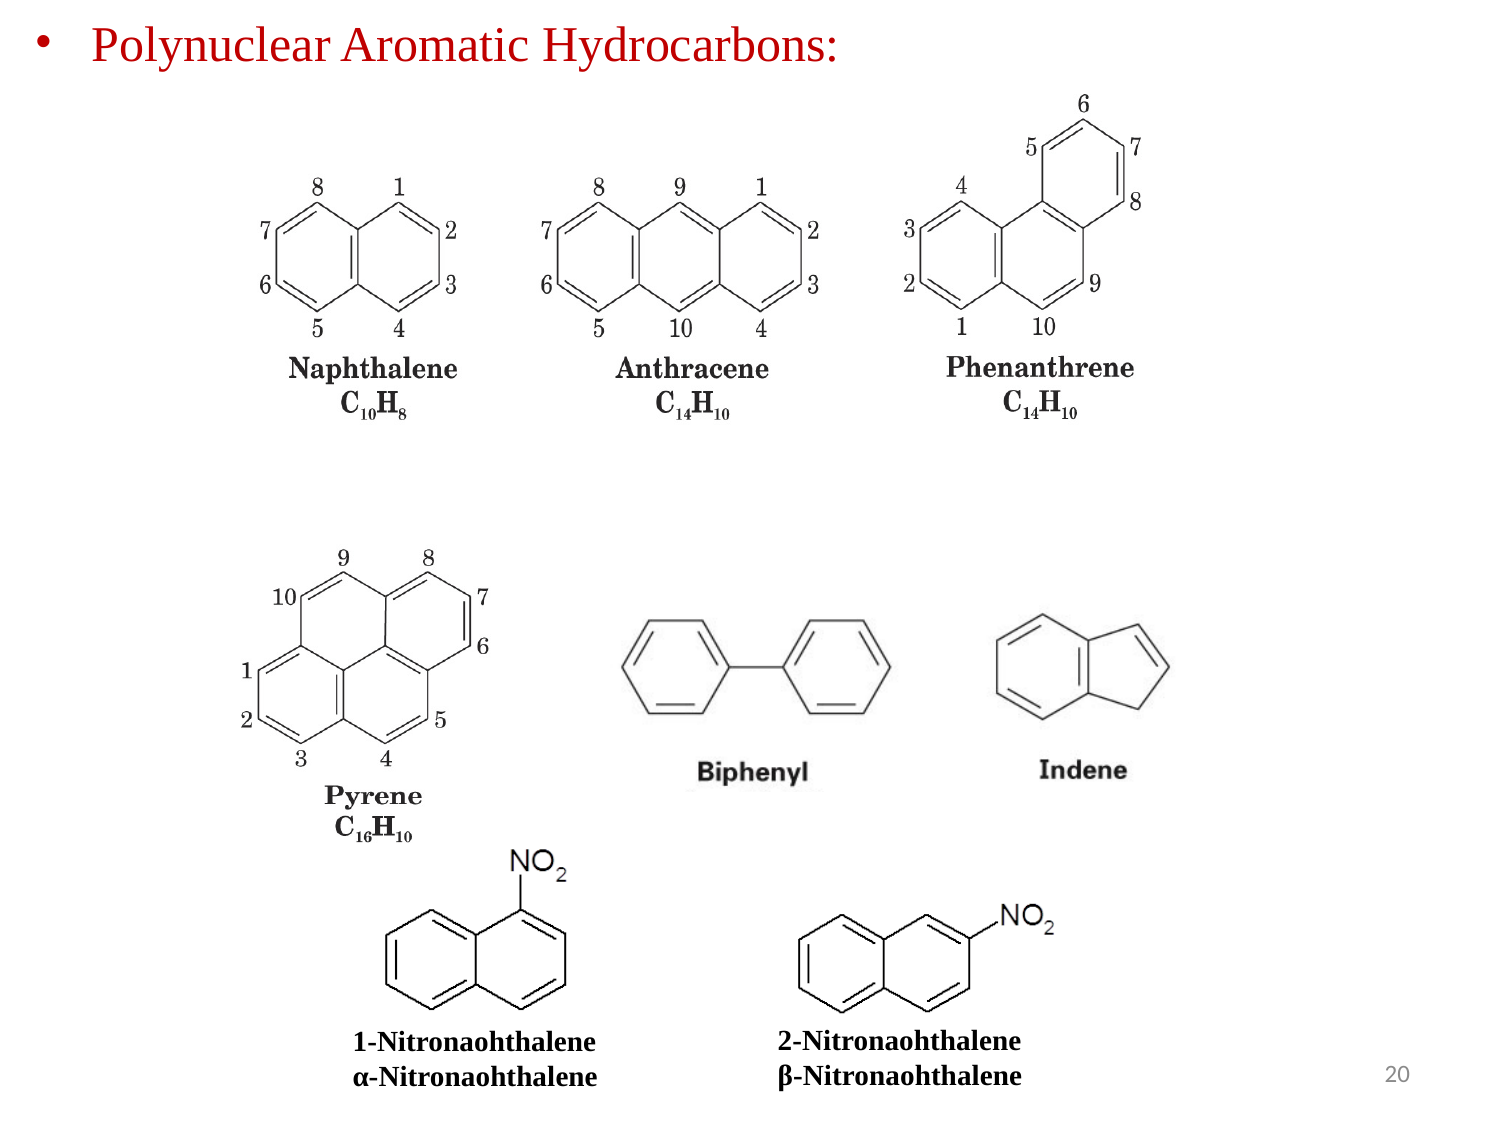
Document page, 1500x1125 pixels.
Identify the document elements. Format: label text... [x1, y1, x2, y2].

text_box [762, 851, 1062, 1101]
slide_number 20 [1074, 1042, 1425, 1103]
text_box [205, 87, 1269, 848]
text_box Polynuclear Aromatic Hydrocarbons: [20, 3, 856, 79]
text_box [337, 843, 614, 1102]
